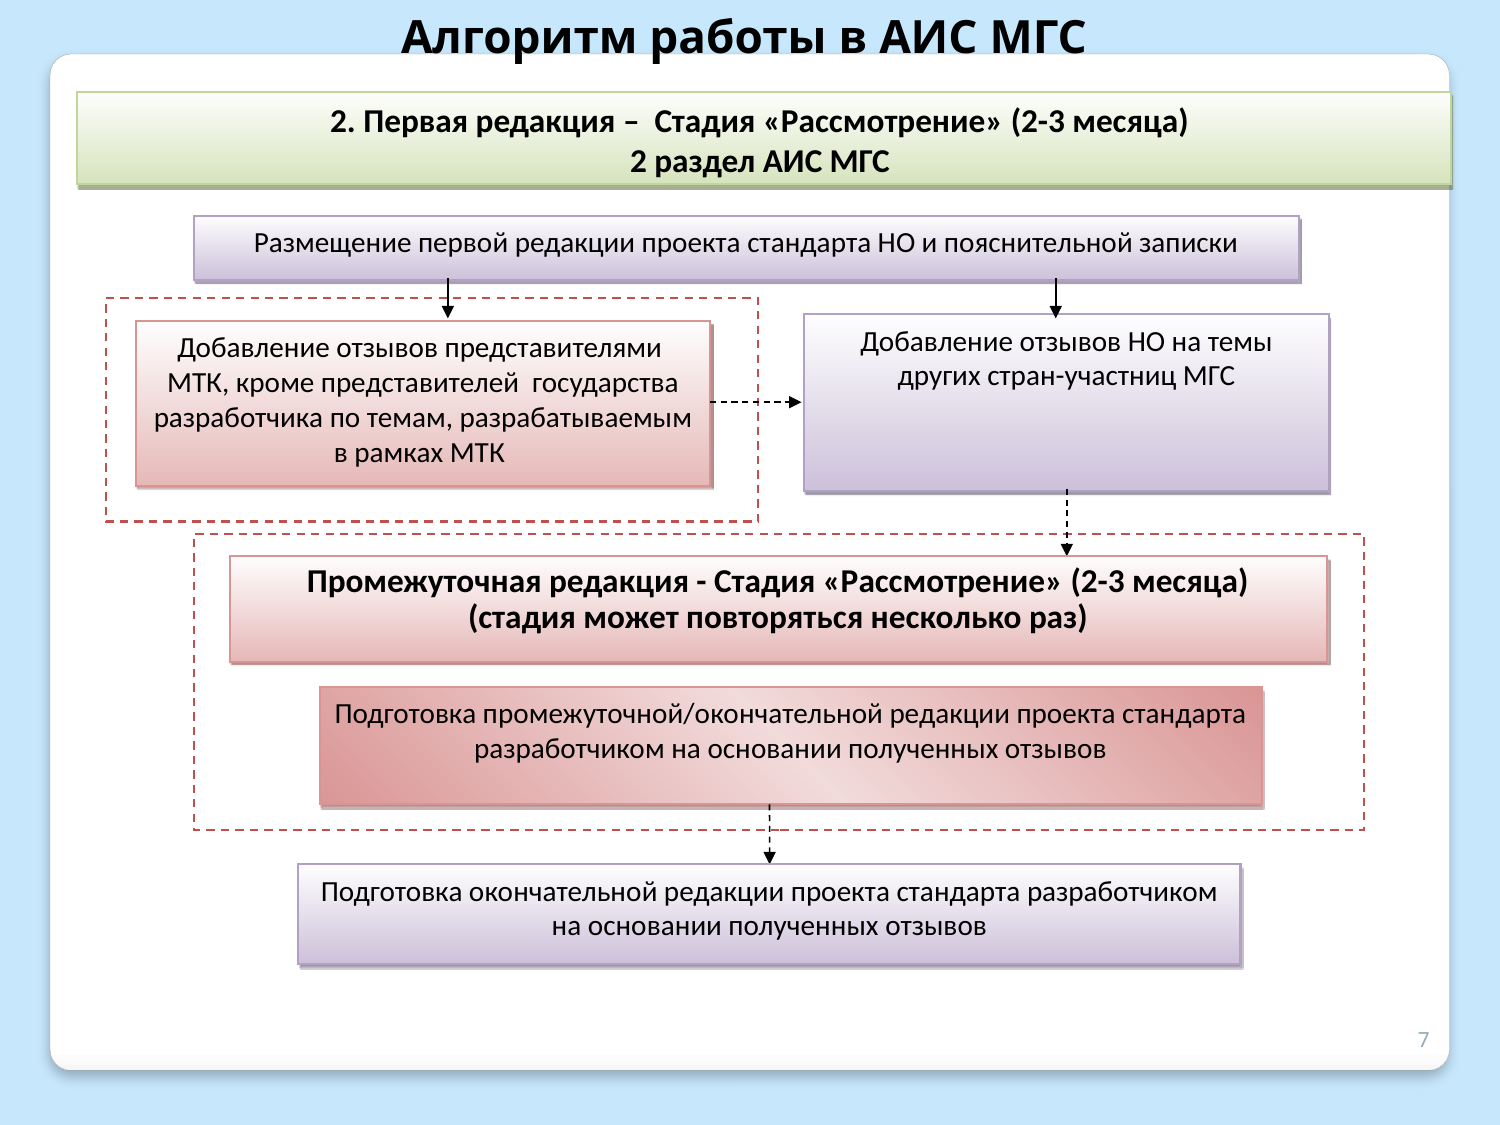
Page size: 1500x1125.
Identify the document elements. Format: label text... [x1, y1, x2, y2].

text_box 2. Первая редакция – Стадия «Рассмотрение» (2-3 месяца) 2 раздел АИС МГС [76, 91, 1451, 185]
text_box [105, 215, 1365, 965]
text_box Алгоритм работы в АИС МГС [64, 0, 1424, 70]
slide_number 7 [1369, 1002, 1445, 1063]
